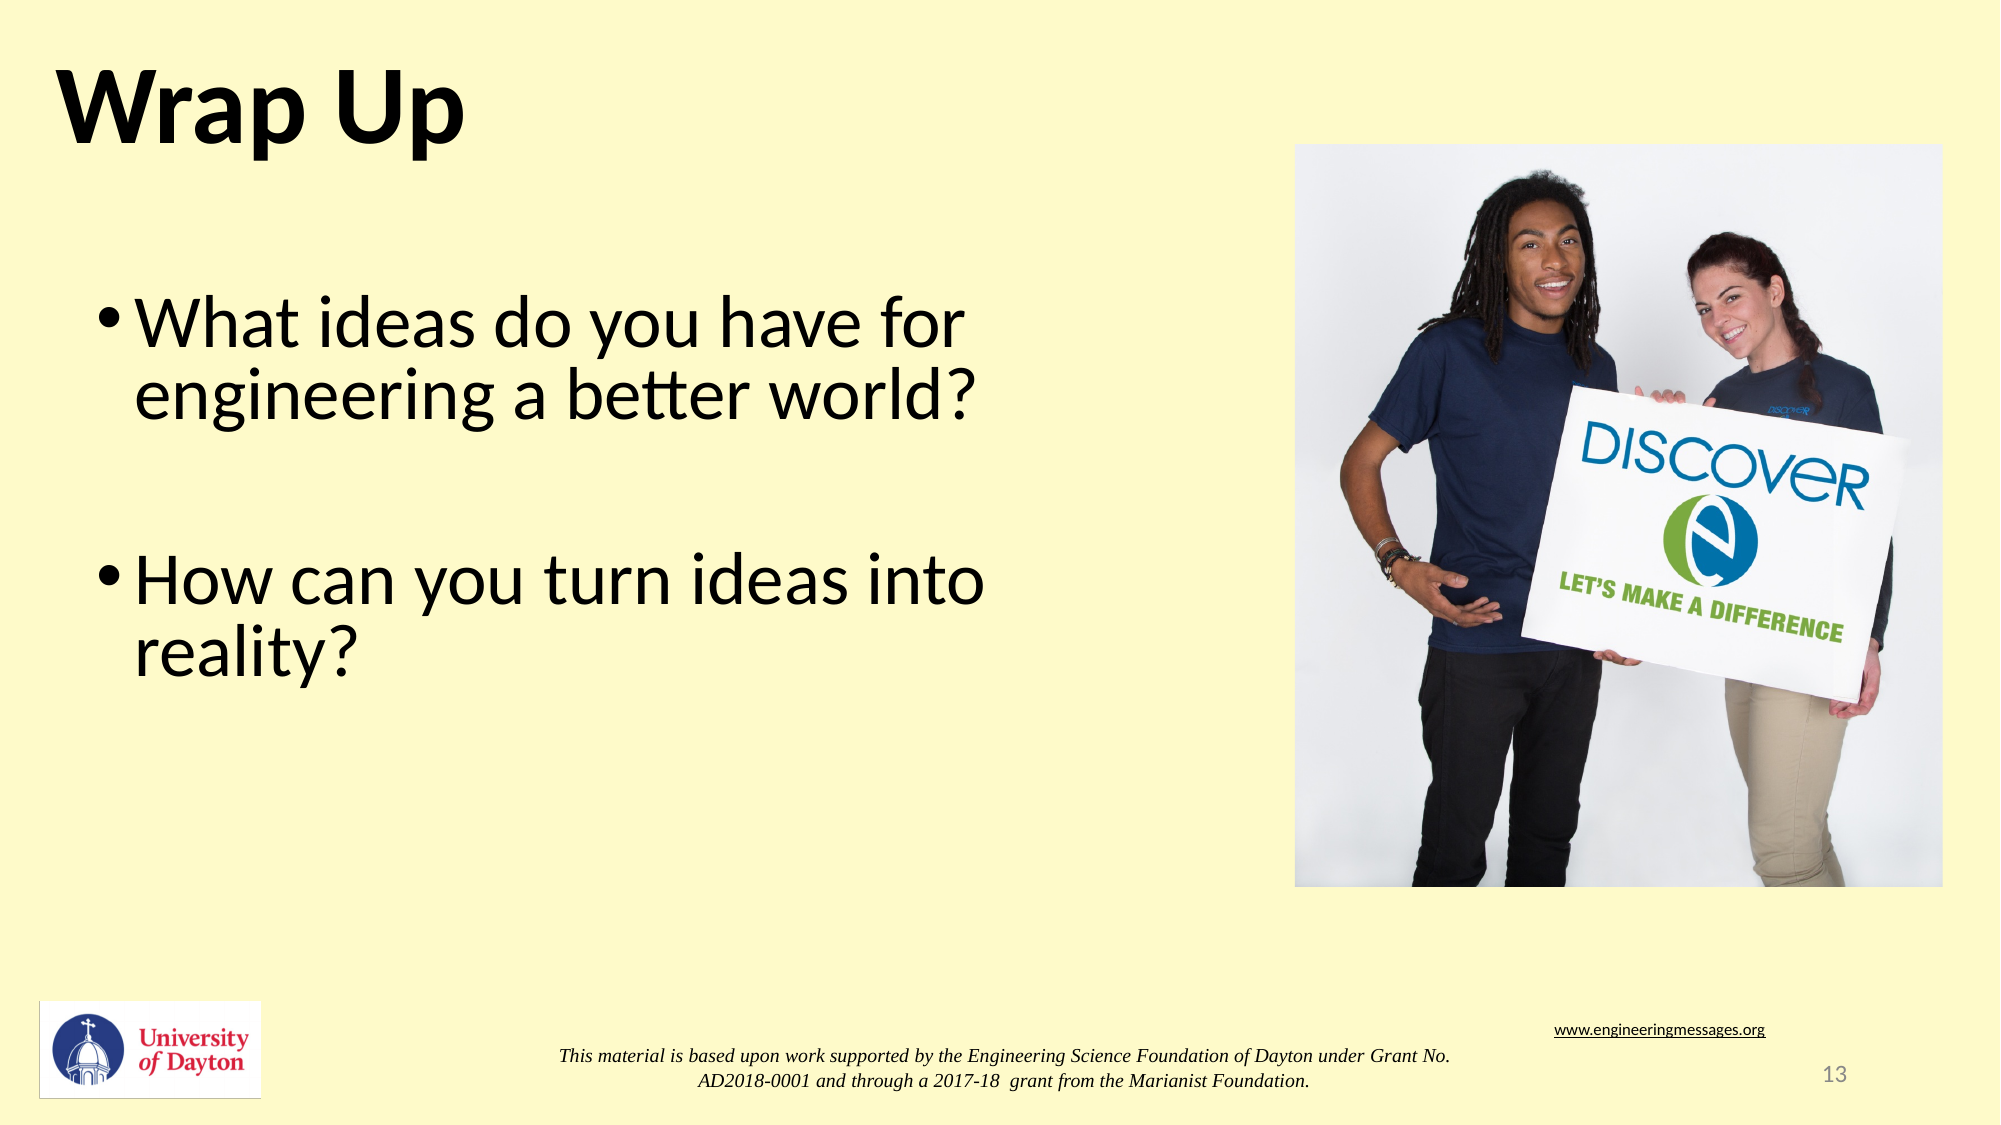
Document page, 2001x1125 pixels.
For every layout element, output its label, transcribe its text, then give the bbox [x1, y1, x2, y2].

text_box www.engineeringmessages.org [1539, 1011, 1789, 1047]
title Wrap Up [40, 21, 1766, 194]
list What ideas do you have for engineering a better world? How can you turn ideas into reality? [81, 191, 1160, 550]
picture [1294, 144, 1943, 887]
picture [0, 855, 301, 1125]
